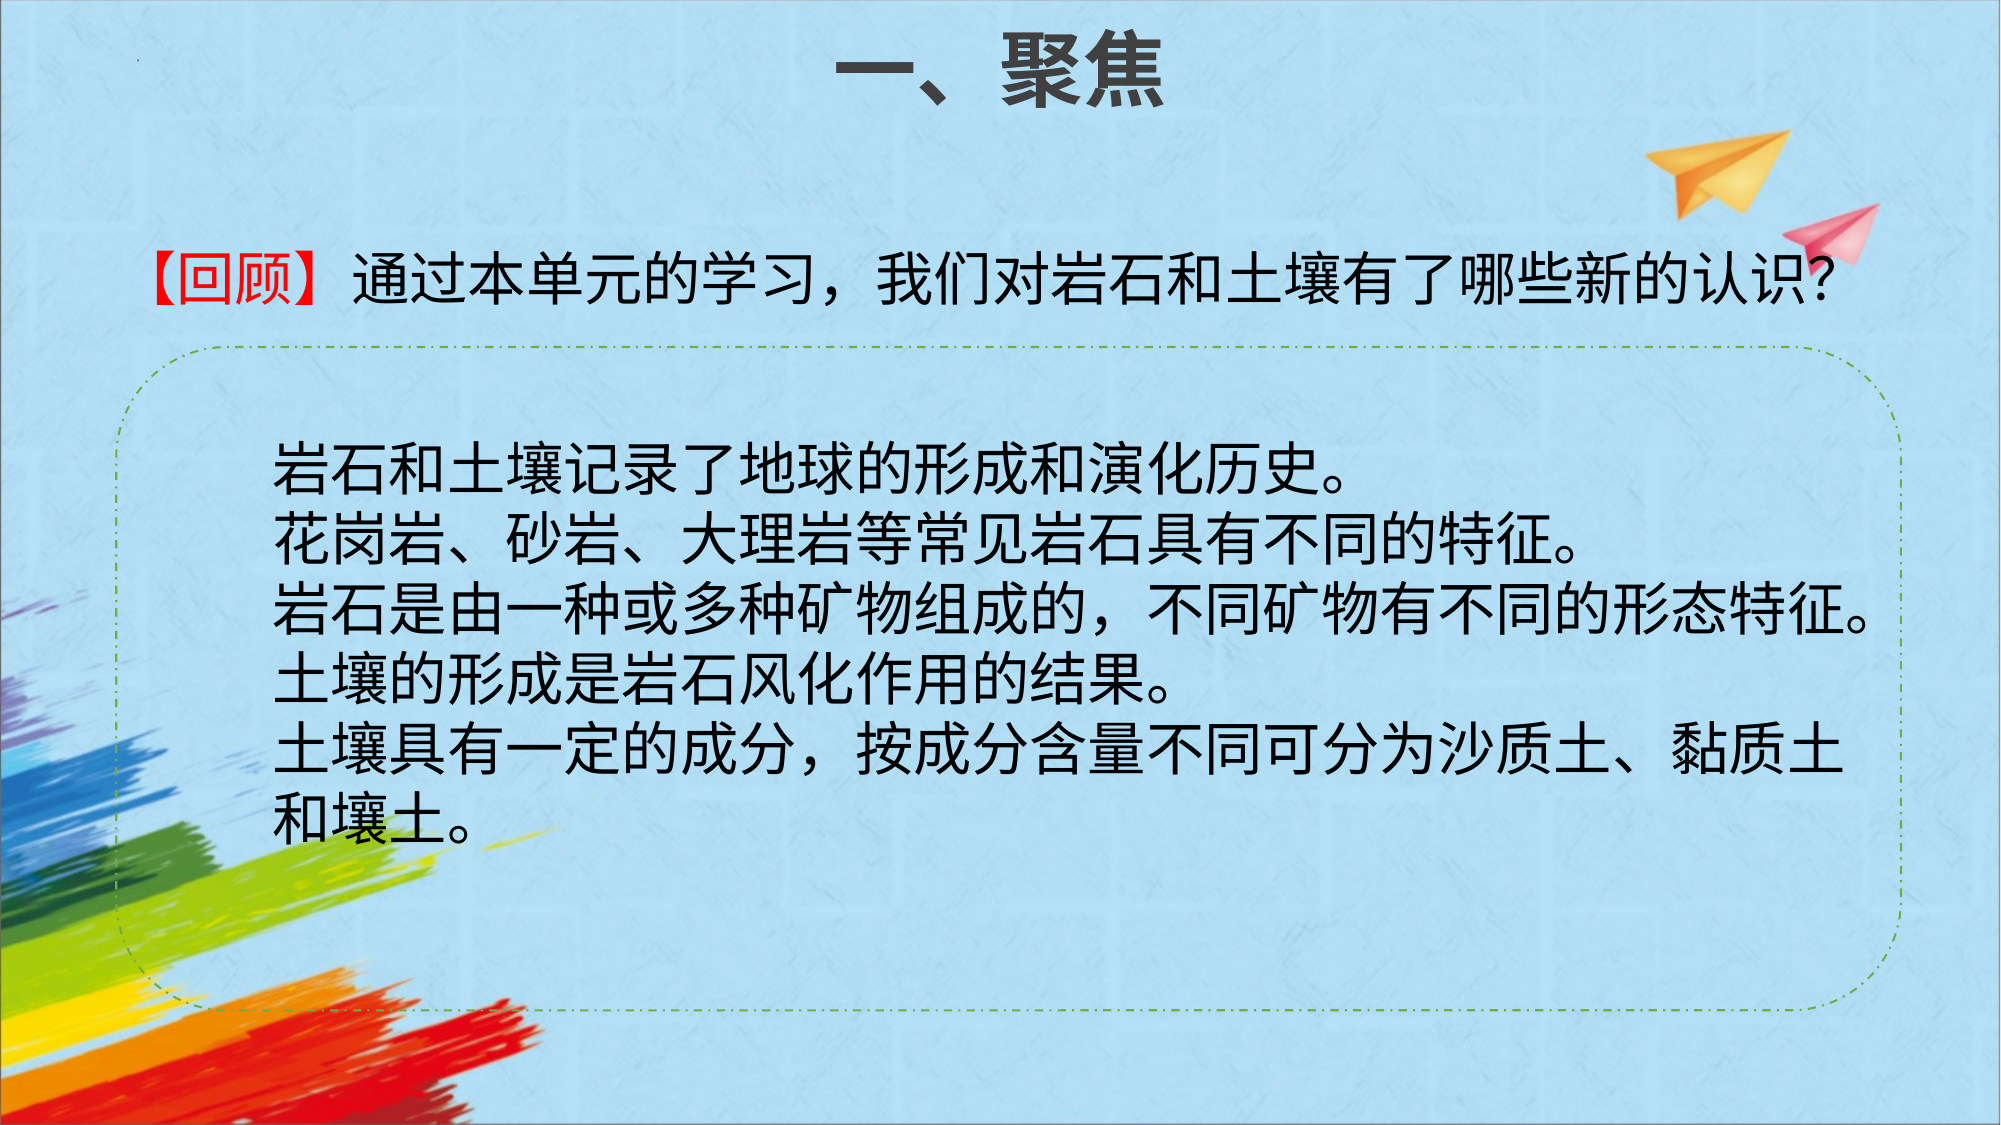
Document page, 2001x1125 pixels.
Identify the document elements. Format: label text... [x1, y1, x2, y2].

picture [0, 0, 2001, 1125]
title 一、聚焦 [137, 0, 1863, 135]
text_box 【回顾】通过本单元的学习，我们对岩石和土壤有了哪些新的认识？ [103, 199, 1897, 320]
text_box [115, 345, 1903, 1012]
